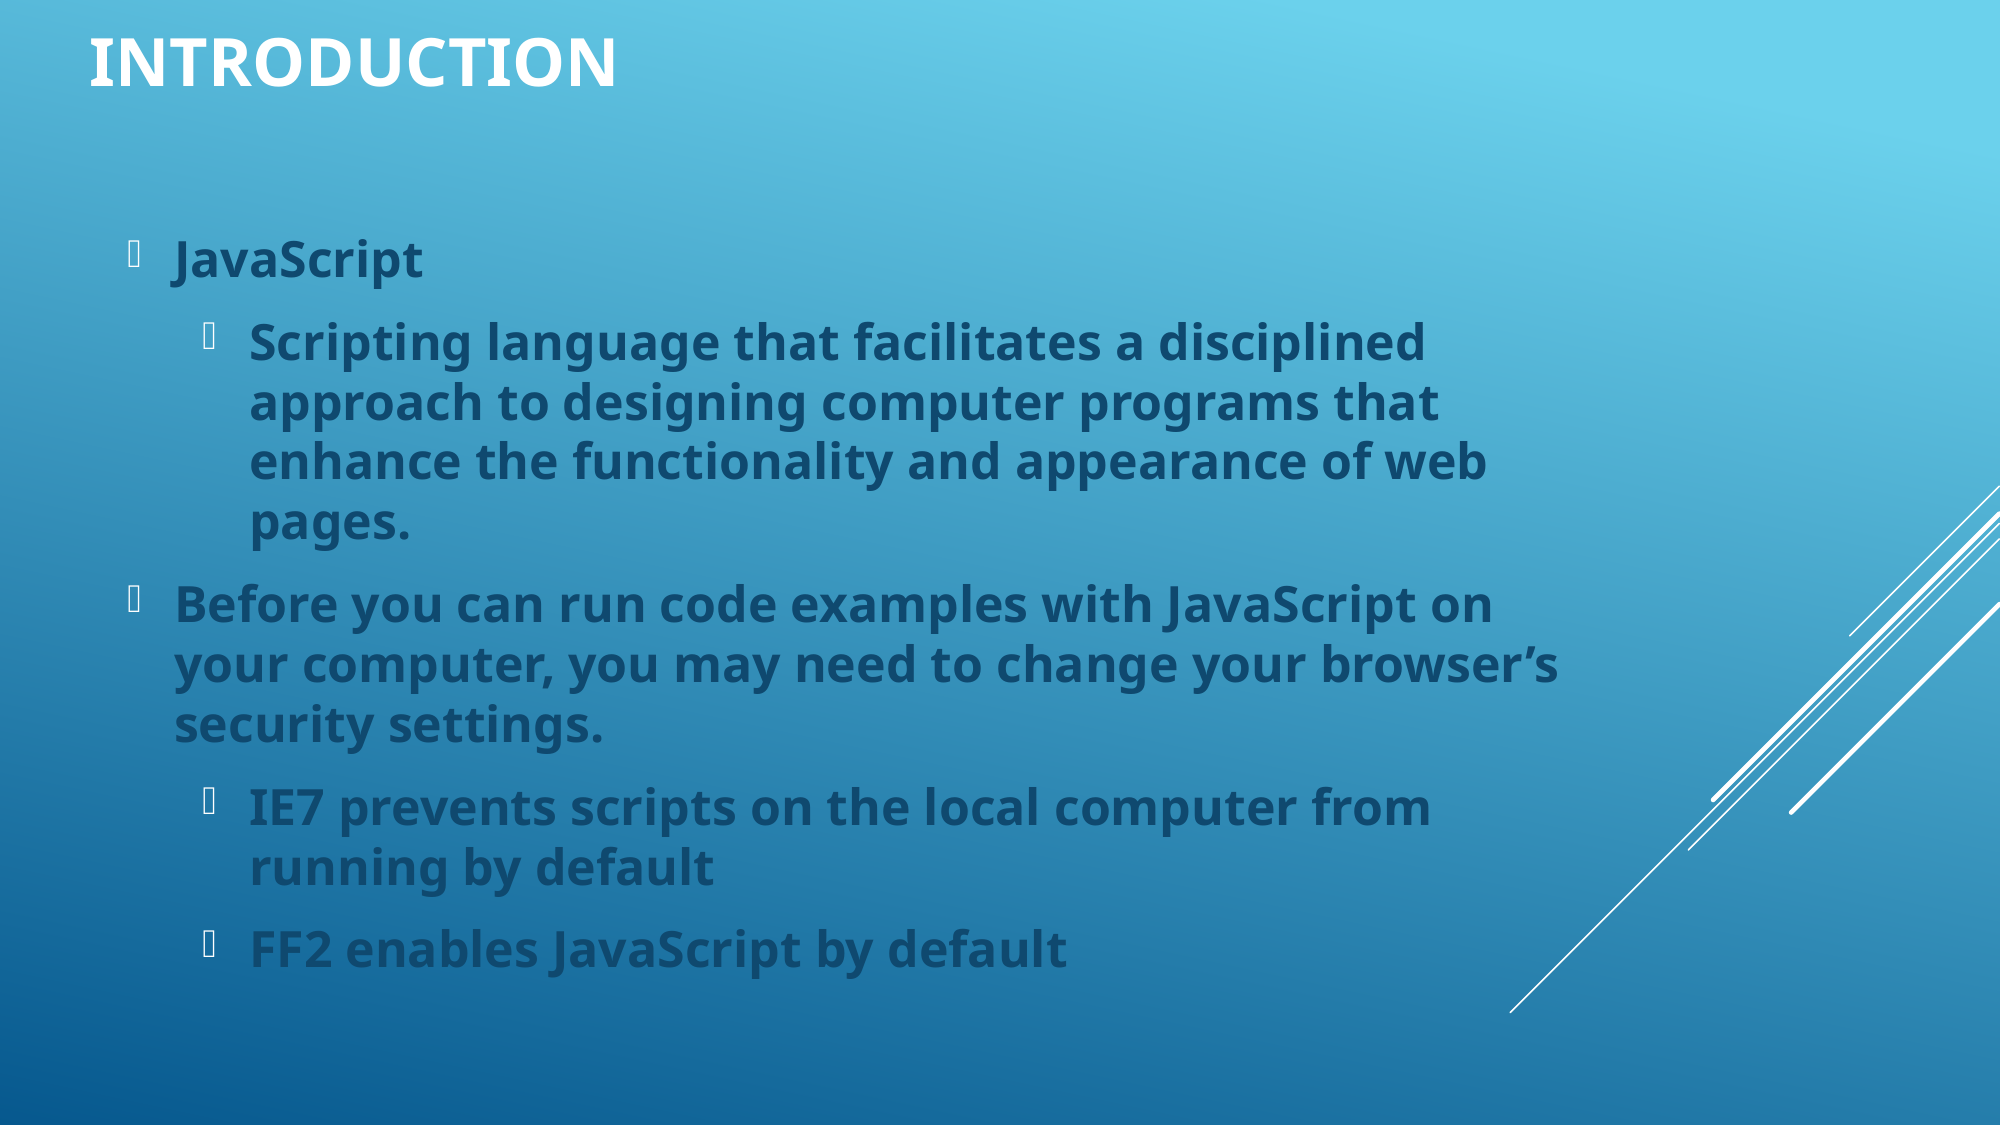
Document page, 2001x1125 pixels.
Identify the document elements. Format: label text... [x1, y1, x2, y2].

text_box JavaScript Scripting language that facilitates a disciplined approach to designing computer programs that enhance the functionality and appearance of web pages. Before you can run code examples with JavaScript on your computer, you may need to change your browser’s security settings. IE7 prevents scripts on the local computer from running by default FF2 enables JavaScript by default [112, 220, 1586, 1069]
text_box Introduction [74, 12, 1425, 150]
